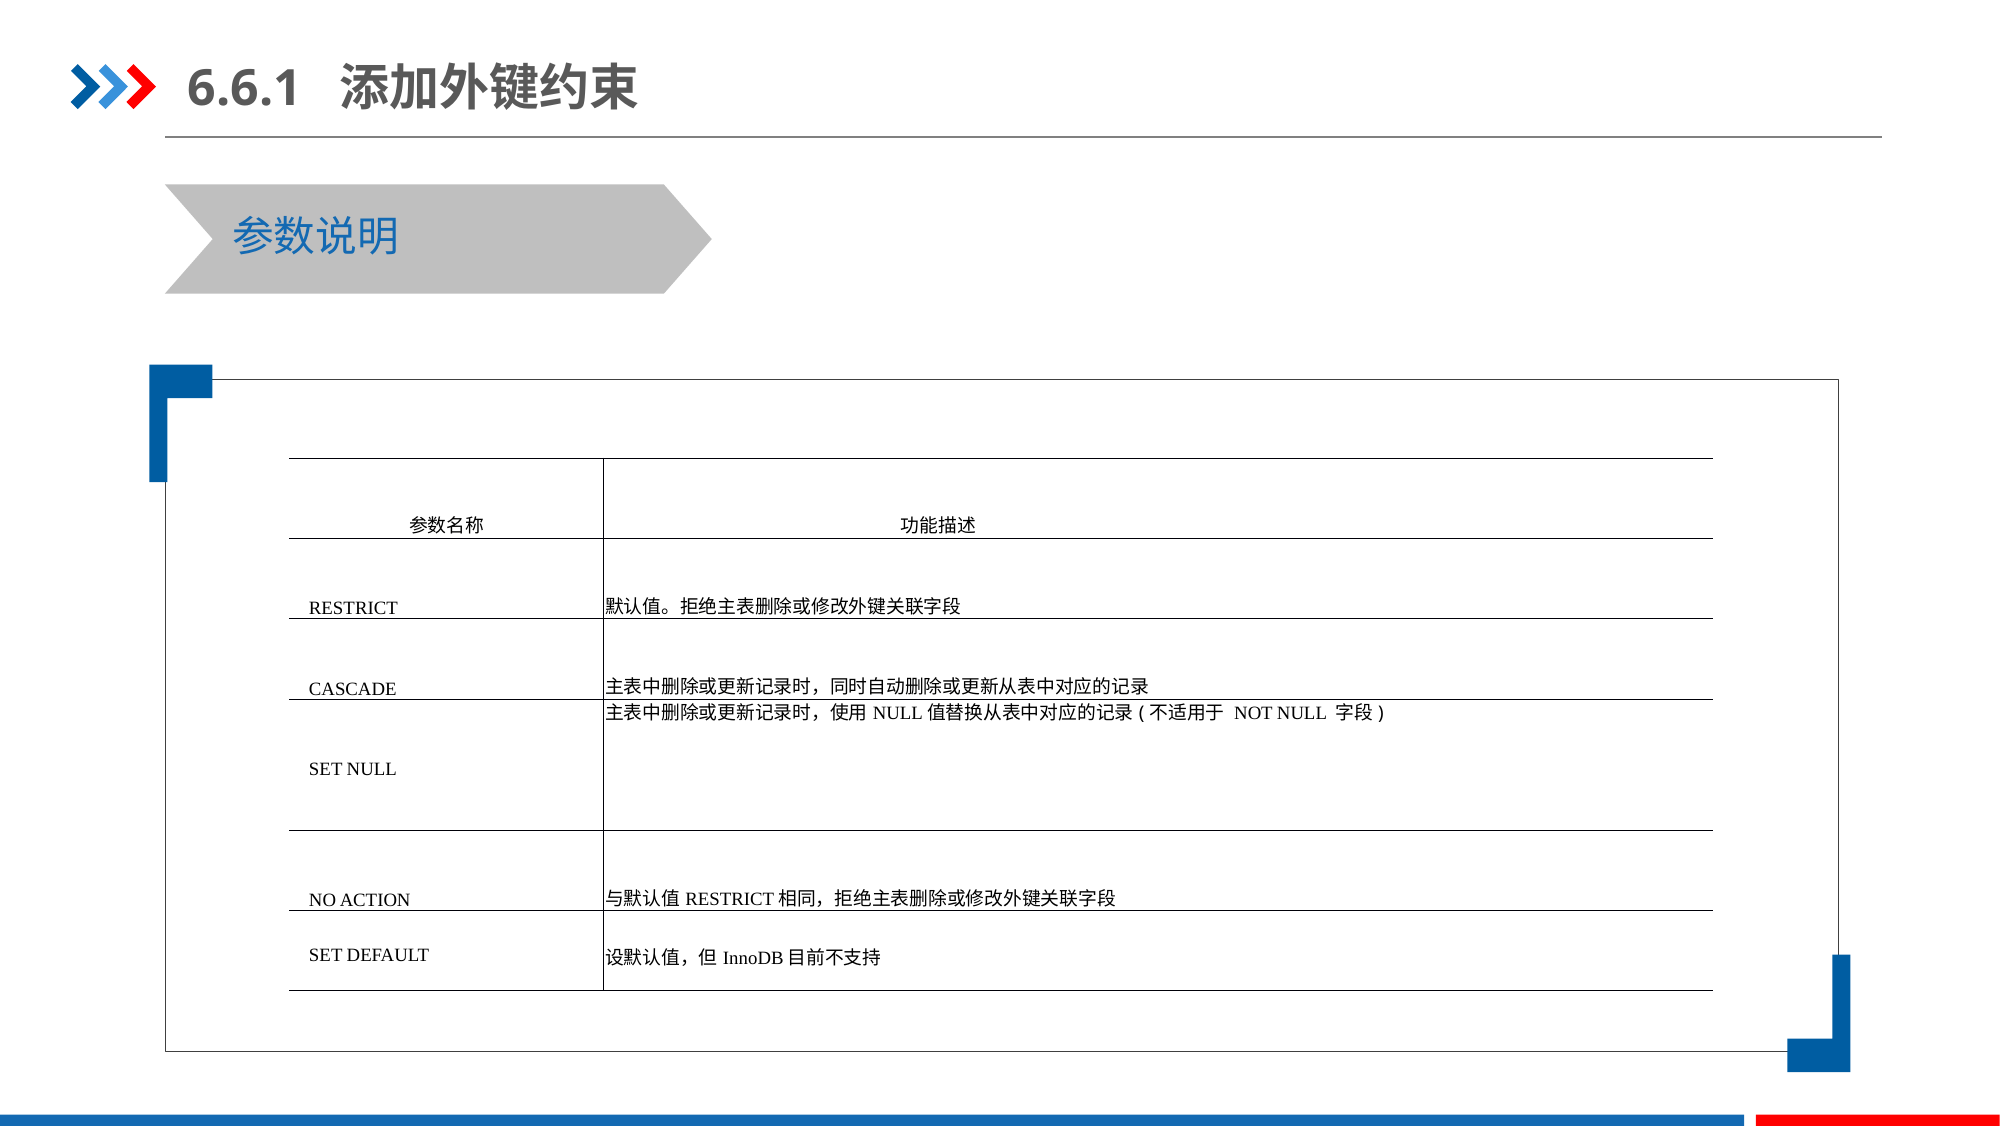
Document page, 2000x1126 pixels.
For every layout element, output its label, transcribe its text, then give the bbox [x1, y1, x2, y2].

table_cell 主表中删除或更新记录时，使用NULL值替换从表中对应的记录(不适用于 NOT NULL 字段) [604, 700, 1713, 830]
table_header 功能描述 [604, 459, 1713, 538]
table_cell CASCADE [289, 619, 603, 699]
table_cell 设默认值，但InnoDB目前不支持 [604, 911, 1713, 990]
text_box 6.6.1 添加外键约束 [187, 43, 827, 127]
text_box [164, 184, 712, 294]
text_box [1785, 953, 1852, 1074]
text_box [163, 378, 1841, 1053]
table_cell 与默认值RESTRICT相同，拒绝主表删除或修改外键关联字段 [604, 831, 1713, 910]
table_cell SET DEFAULT [289, 911, 603, 990]
table_cell SET NULL [289, 700, 603, 830]
table_header 参数名称 [289, 459, 603, 538]
table_cell NO ACTION [289, 831, 603, 910]
table_cell 默认值。拒绝主表删除或修改外键关联字段 [604, 539, 1713, 618]
text_box 参数说明 [217, 202, 414, 267]
table_cell RESTRICT [289, 539, 603, 618]
table_cell 主表中删除或更新记录时，同时自动删除或更新从表中对应的记录 [604, 619, 1713, 699]
text_box [147, 363, 215, 484]
